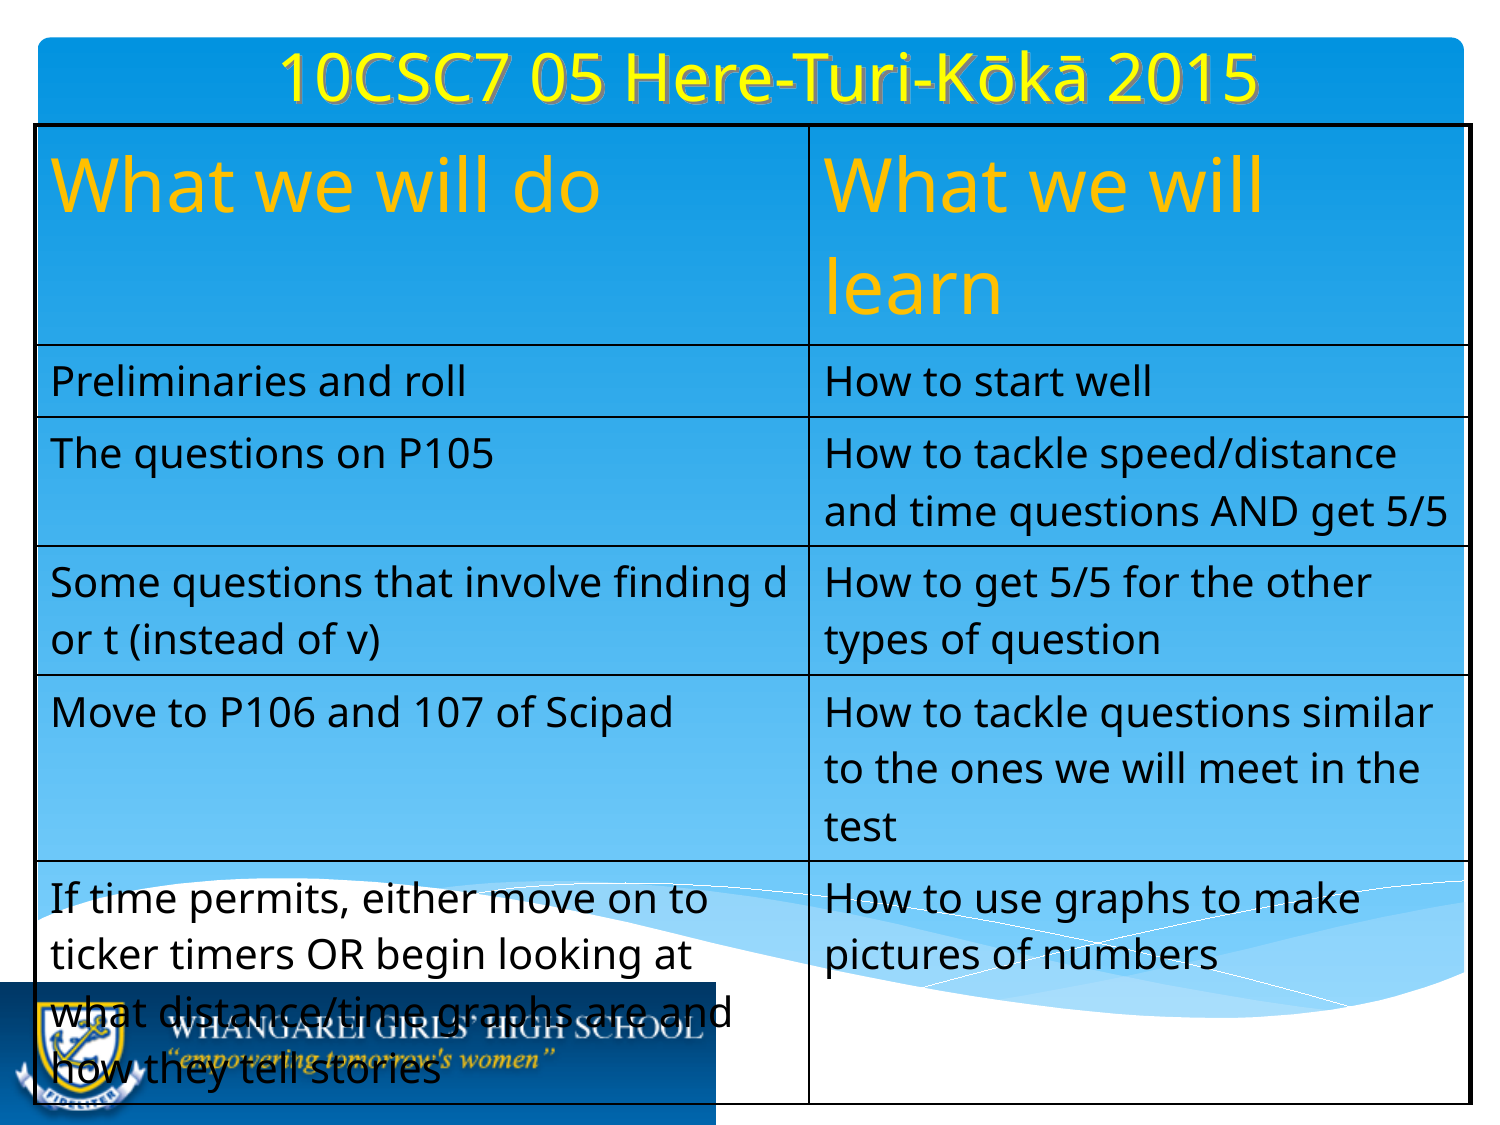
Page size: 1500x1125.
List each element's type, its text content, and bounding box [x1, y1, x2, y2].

table_header What we will learn [810, 127, 1468, 344]
table_cell If time permits, either move on to ticker timers OR begin looking at what distance/time graphs are and how they tell stories [37, 862, 808, 1103]
picture [0, 982, 716, 1125]
table_cell How to tackle speed/distance and time questions AND get 5/5 [810, 418, 1468, 545]
table_cell How to tackle questions similar to the ones we will meet in the test [810, 676, 1468, 860]
table_cell The questions on P105 [37, 418, 808, 545]
table_header What we will do [37, 127, 808, 344]
table_cell How to get 5/5 for the other types of question [810, 547, 1468, 674]
text_box 10CSC7 05 Here-Turi-Kōkā 2015 [162, 24, 1375, 123]
table_cell How to use graphs to make pictures of numbers [810, 862, 1468, 1103]
table_cell Preliminaries and roll [37, 346, 808, 416]
table_cell Move to P106 and 107 of Scipad [37, 676, 808, 860]
table_cell How to start well [810, 346, 1468, 416]
table_cell Some questions that involve finding d or t (instead of v) [37, 547, 808, 674]
